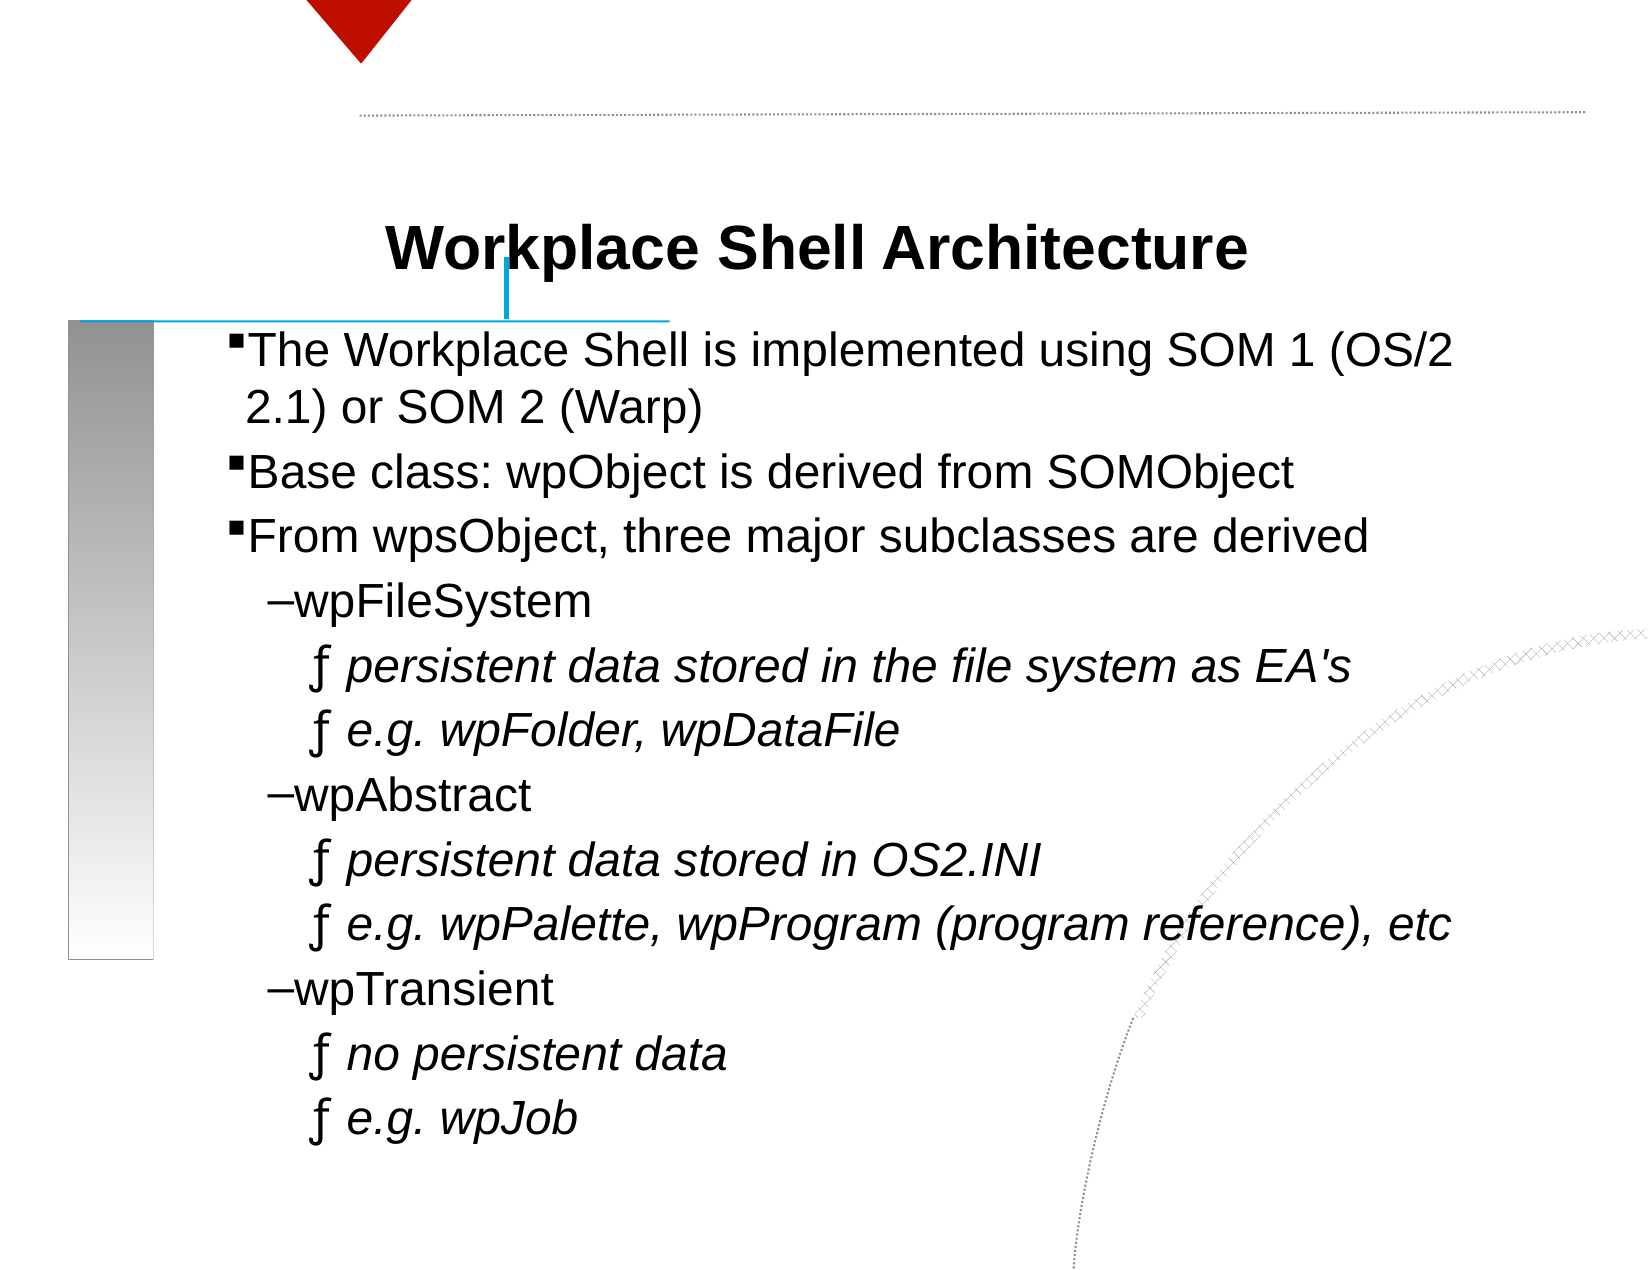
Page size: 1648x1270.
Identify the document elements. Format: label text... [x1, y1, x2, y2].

text_box The Workplace Shell is implemented using SOM 1 (OS/2 2.1) or SOM 2 (Warp) Base class: wpObject is derived from SOMObject From wpsObject, three major subclasses are derived wpFileSystem persistent data stored in the file system as EA's e.g. wpFolder, wpDataFile wpAbstract persistent data stored in OS2.INI e.g. wpPalette, wpProgram (program reference), etc wpTransient no persistent data e.g. wpJob [225, 318, 1530, 1145]
text_box Workplace Shell Architecture [385, 206, 1536, 282]
